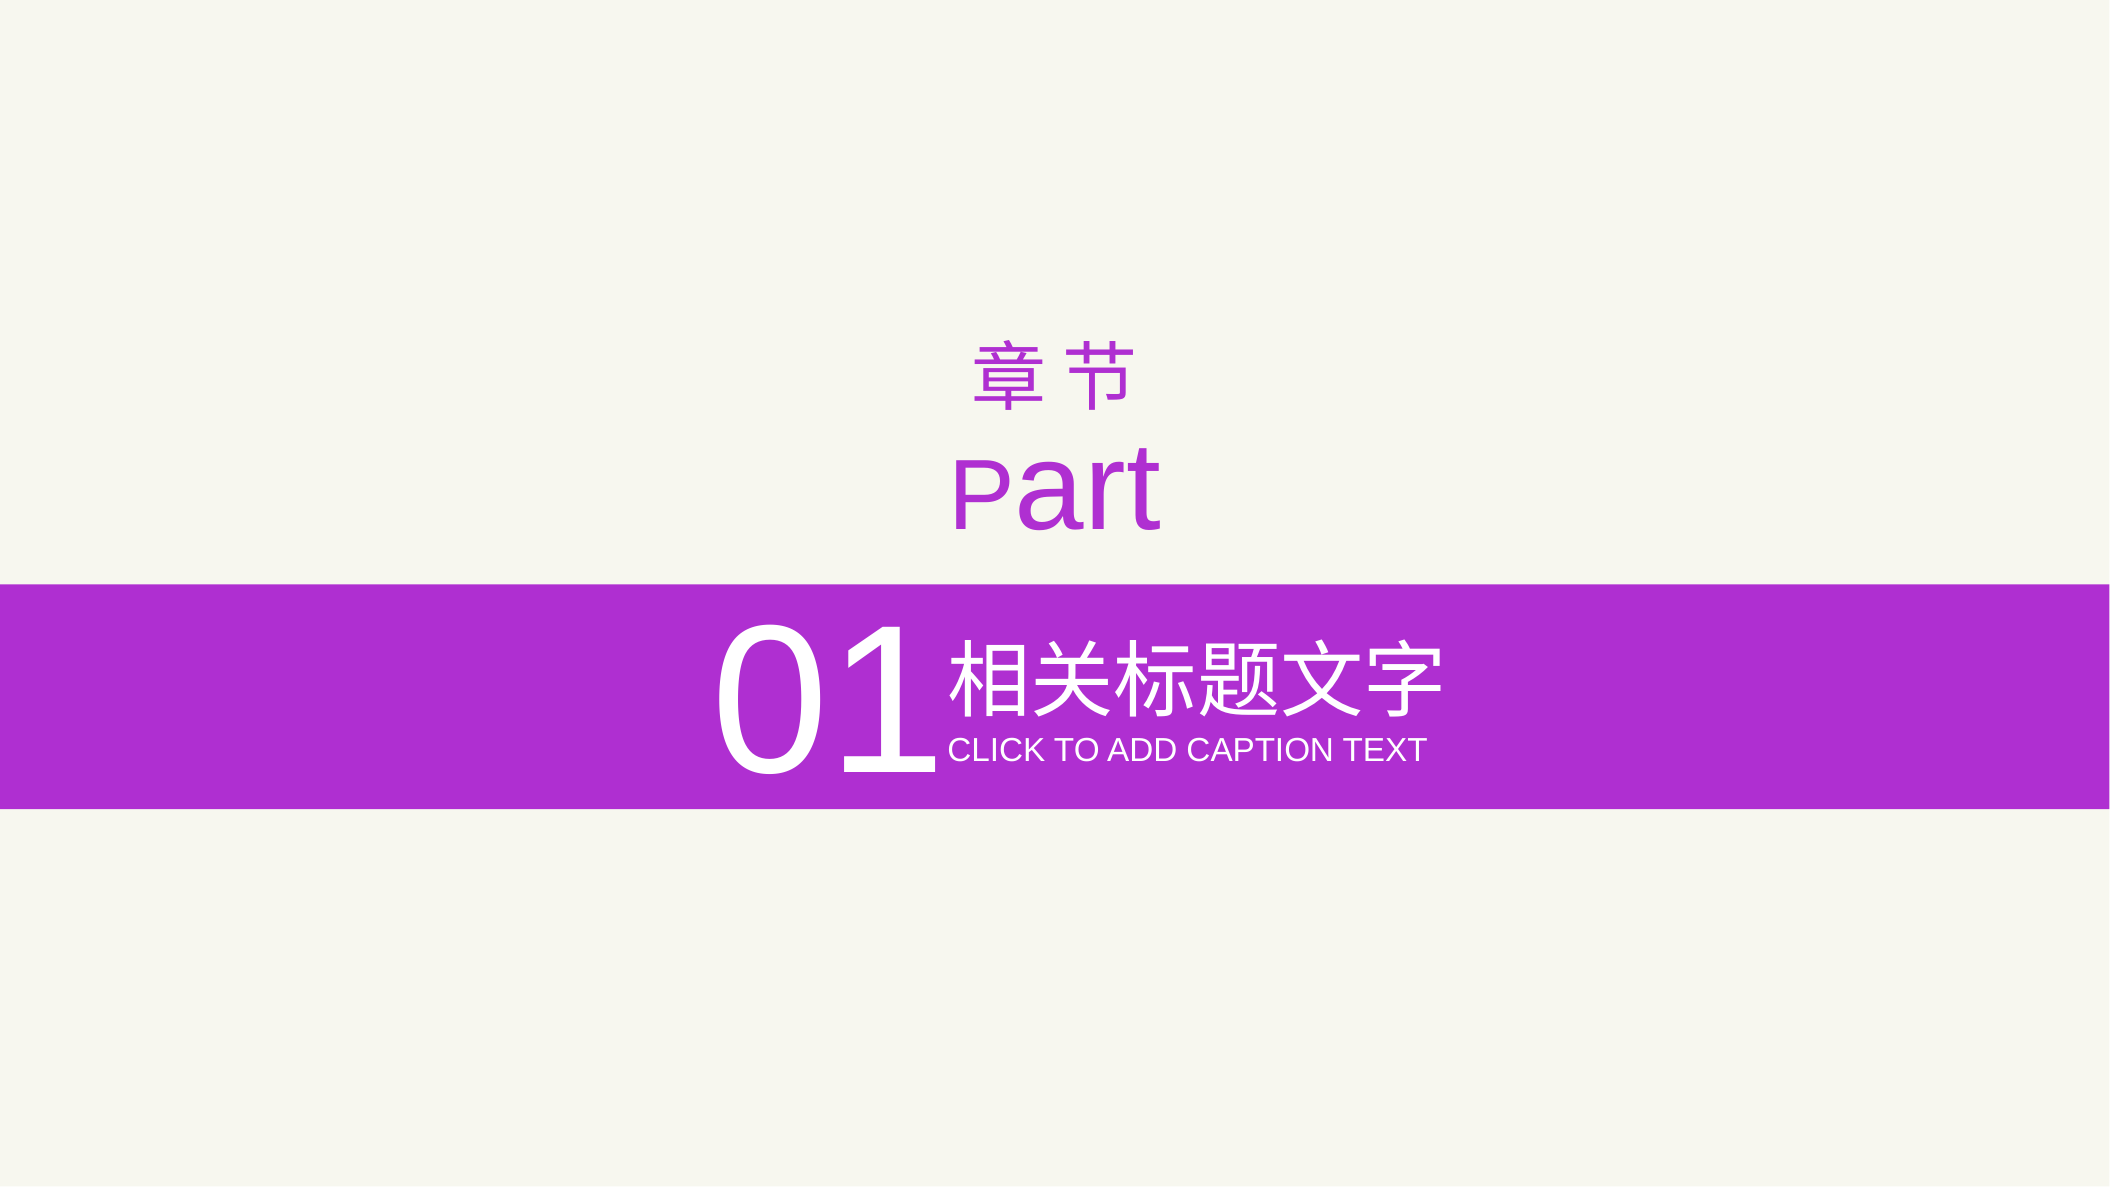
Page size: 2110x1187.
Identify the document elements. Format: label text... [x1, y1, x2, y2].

text_box 01 [711, 561, 947, 815]
text_box 相关标题文字 [947, 638, 1553, 729]
text_box [947, 583, 2110, 810]
text_box CLICK TO ADD CAPTION TEXT [947, 733, 1553, 770]
text_box 章 节 [971, 329, 1139, 420]
text_box Part [948, 404, 1162, 555]
text_box [0, 583, 711, 810]
